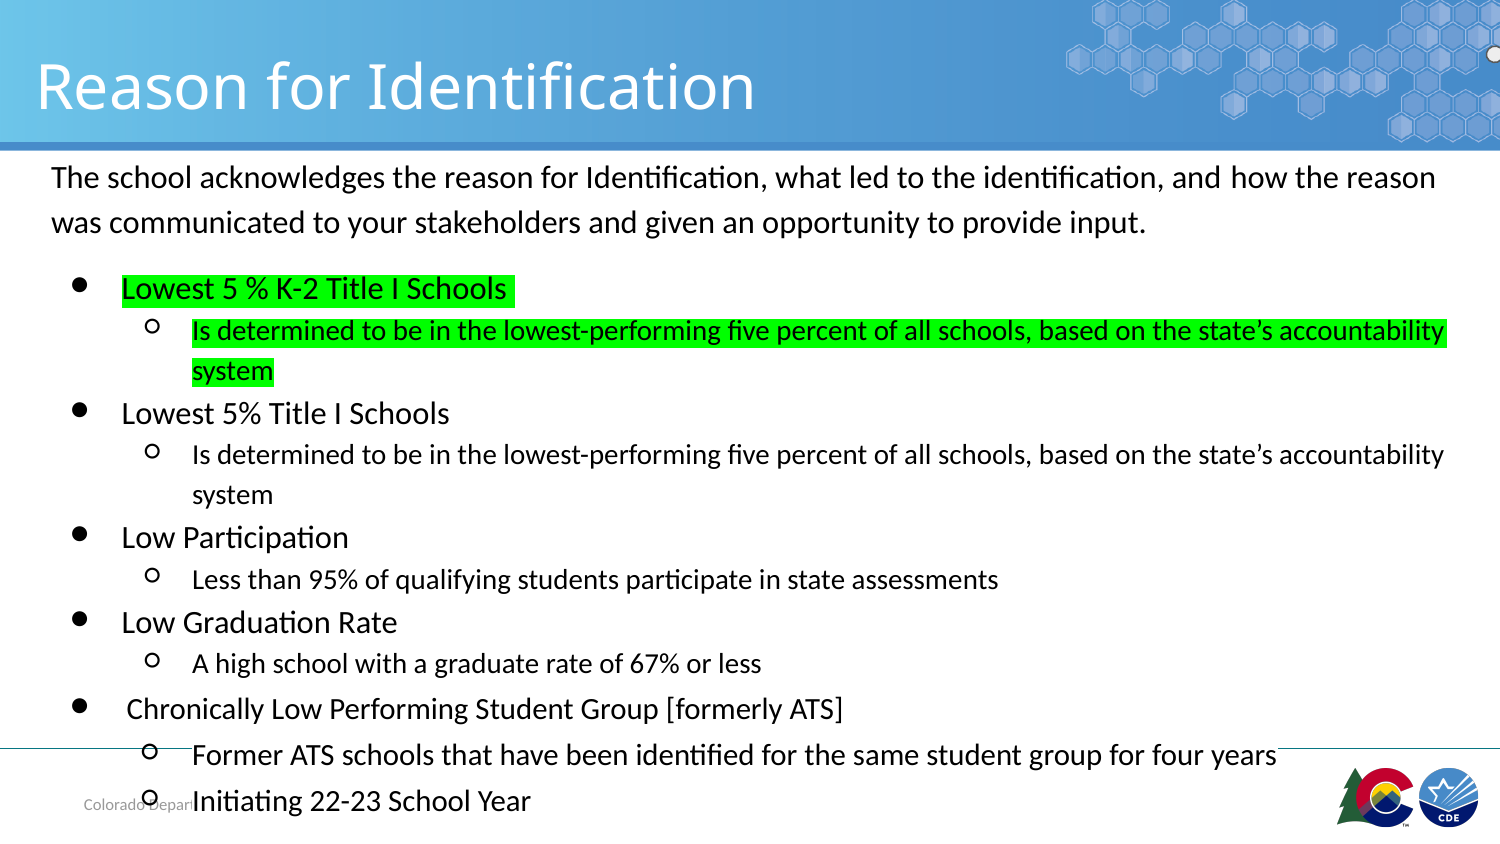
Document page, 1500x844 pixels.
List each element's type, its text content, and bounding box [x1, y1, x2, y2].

picture [1336, 767, 1479, 828]
title Reason for Identification [34, 37, 1433, 132]
text_box [1486, 46, 1500, 63]
picture [0, 0, 1500, 151]
list The school acknowledges the reason for Identification, what led to the identification, and how the reason was communicated to your stakeholders and given an opportunity to provide input. Lowest 5 % K-2 Title I Schools Is determined to be in the lowest-performing five percent of all schools, based on the state’s accountability system Lowest 5% Title I Schools Is determined to be in the lowest-performing five percent of all schools, based on the state’s accountability system Low Participation Less than 95% of qualifying students participate in state assessments Low Graduation Rate A high school with a graduate rate of 67% or less Chronically Low Performing Student Group [formerly ATS] Former ATS schools that have been identified for the same student group for four years Initiating 22-23 School Year [51, 149, 1449, 820]
